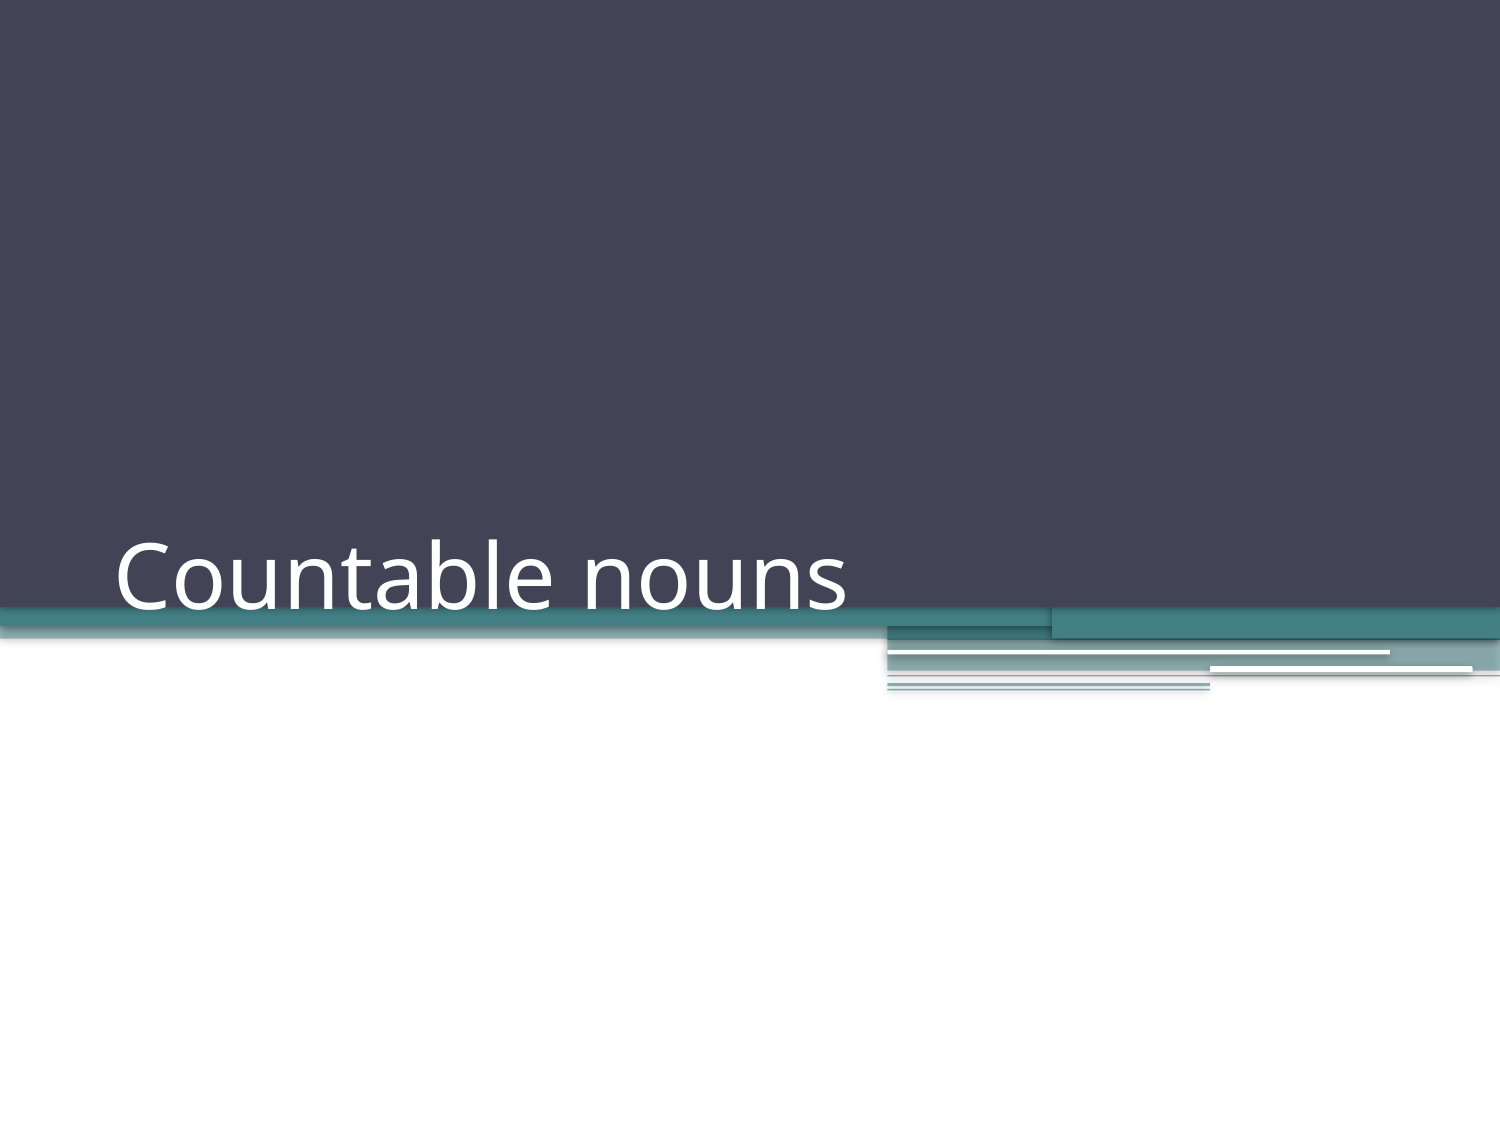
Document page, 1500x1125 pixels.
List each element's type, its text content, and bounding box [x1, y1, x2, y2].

title Countable nouns [75, 394, 1463, 636]
